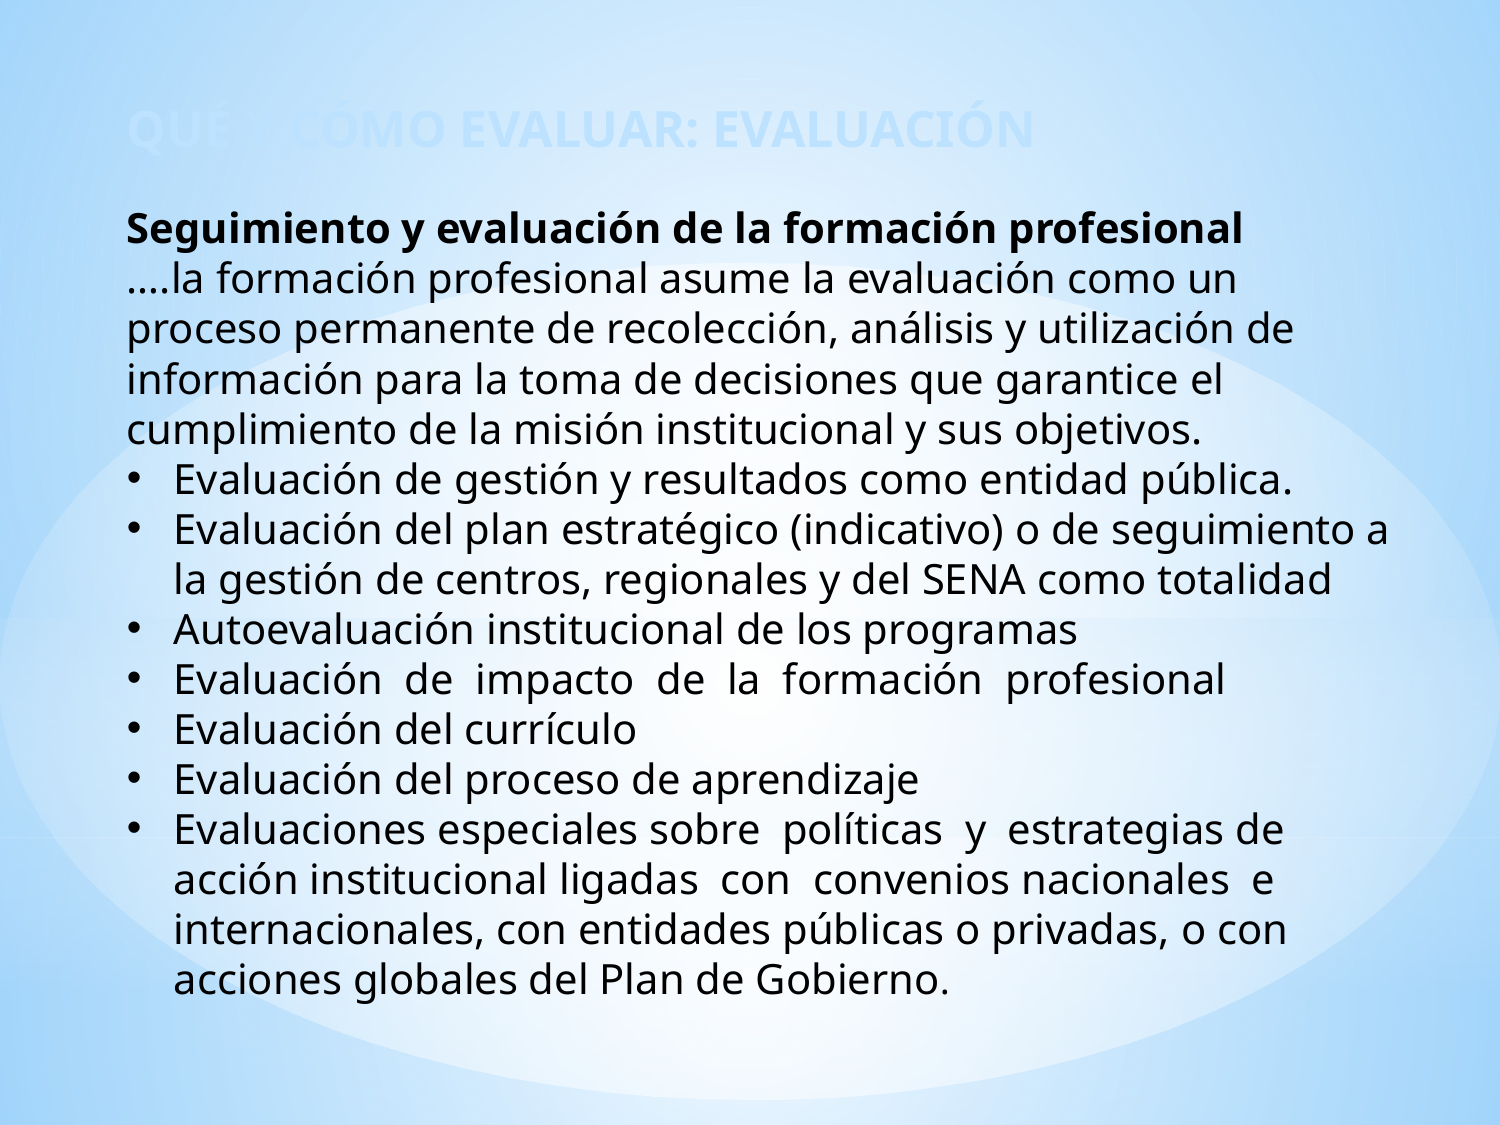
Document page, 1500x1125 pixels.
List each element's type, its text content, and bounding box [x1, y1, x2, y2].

text_box QUÉ Y CÓMO EVALUAR: EVALUACIÓN Seguimiento y evaluación de la formación profesional ….la formación profesional asume la evaluación como un proceso permanente de recolección, análisis y utilización de información para la toma de decisiones que garantice el cumplimiento de la misión institucional y sus objetivos. Evaluación de gestión y resultados como entidad pública. Evaluación del plan estratégico (indicativo) o de seguimiento a la gestión de centros, regionales y del SENA como totalidad Autoevaluación institucional de los programas Evaluación de impacto de la formación profesional Evaluación del currículo Evaluación del proceso de aprendizaje Evaluaciones especiales sobre políticas y estrategias de acción institucional ligadas con convenios nacionales e internacionales, con entidades públicas o privadas, o con acciones globales del Plan de Gobierno. [112, 89, 1412, 1125]
